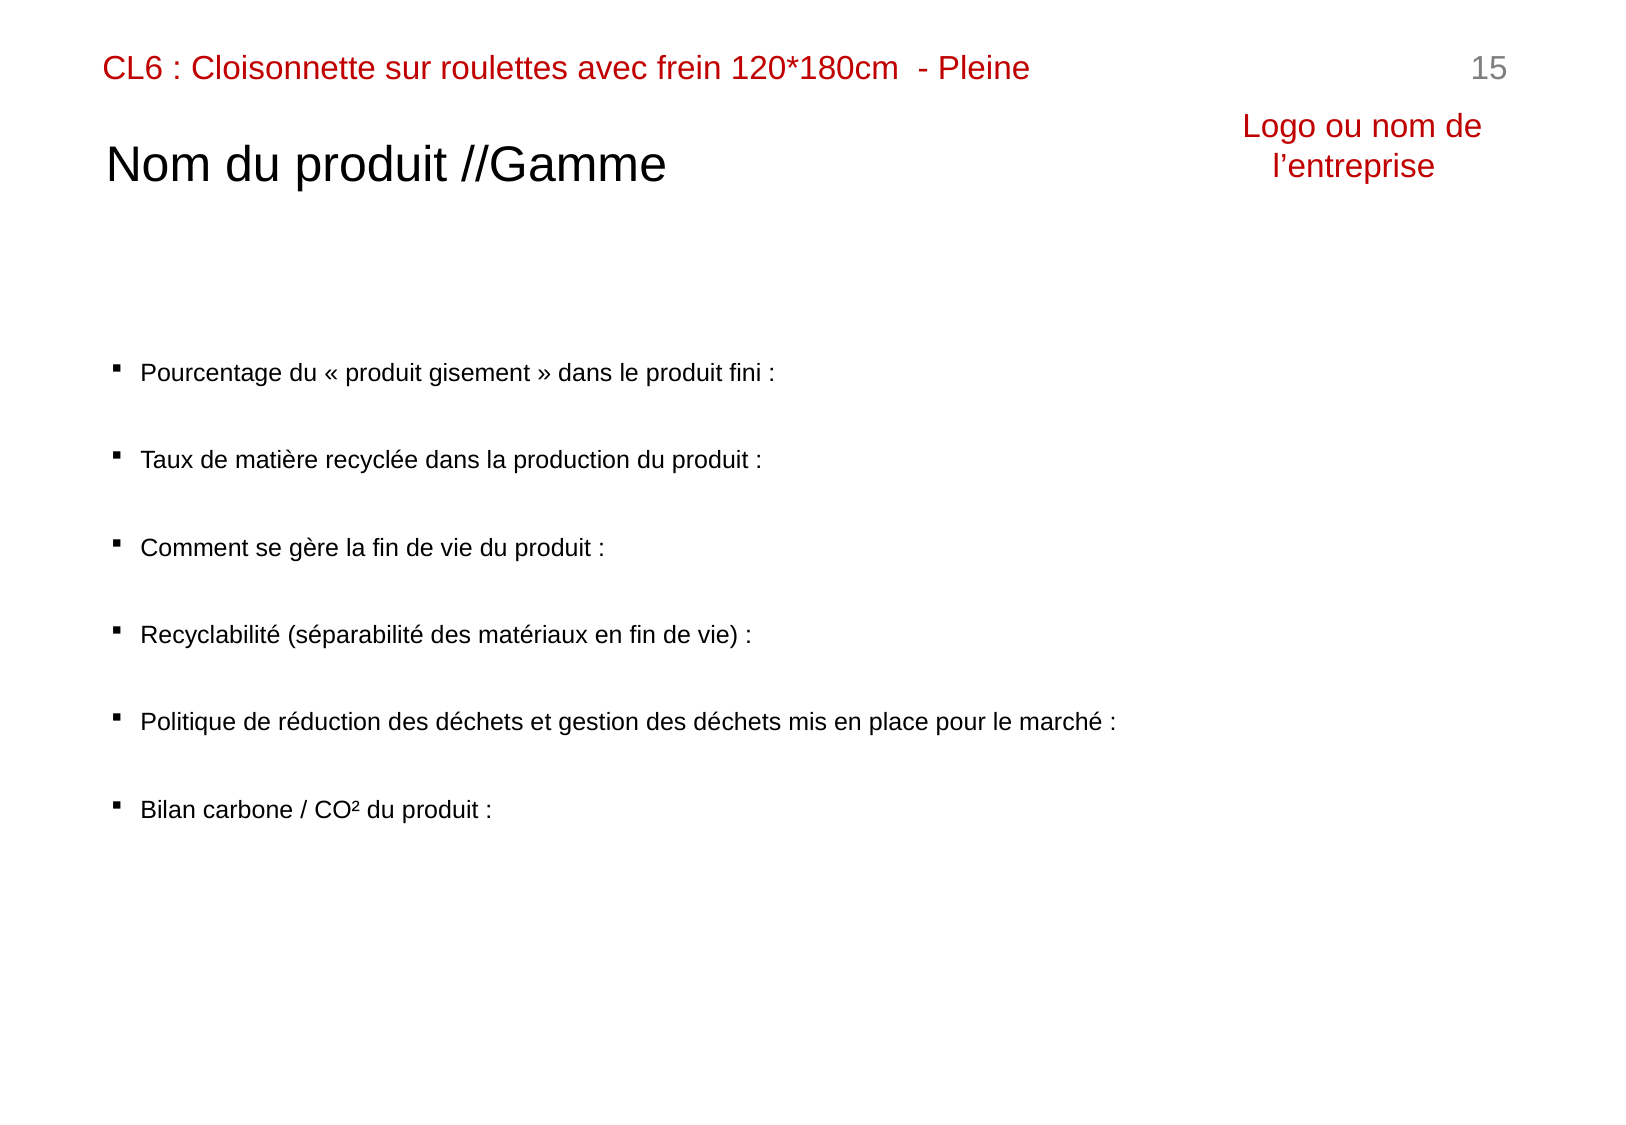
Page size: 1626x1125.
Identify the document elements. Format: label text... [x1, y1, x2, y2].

text_box Logo ou nom de l’entreprise [1141, 91, 1567, 197]
text_box Pourcentage du « produit gisement » dans le produit fini : Taux de matière recyclée dans la production du produit : Comment se gère la fin de vie du produit : Recyclabilité (séparabilité des matériaux en fin de vie) : Politique de réduction des déchets et gestion des déchets mis en place pour le marché : Bilan carbone / CO² du produit : [81, 304, 1333, 1067]
slide_number 15 [1426, 19, 1523, 91]
list Nom du produit //Gamme [91, 109, 1523, 215]
title CL6 : Cloisonnette sur roulettes avec frein 120*180cm - Pleine [102, 19, 1426, 109]
